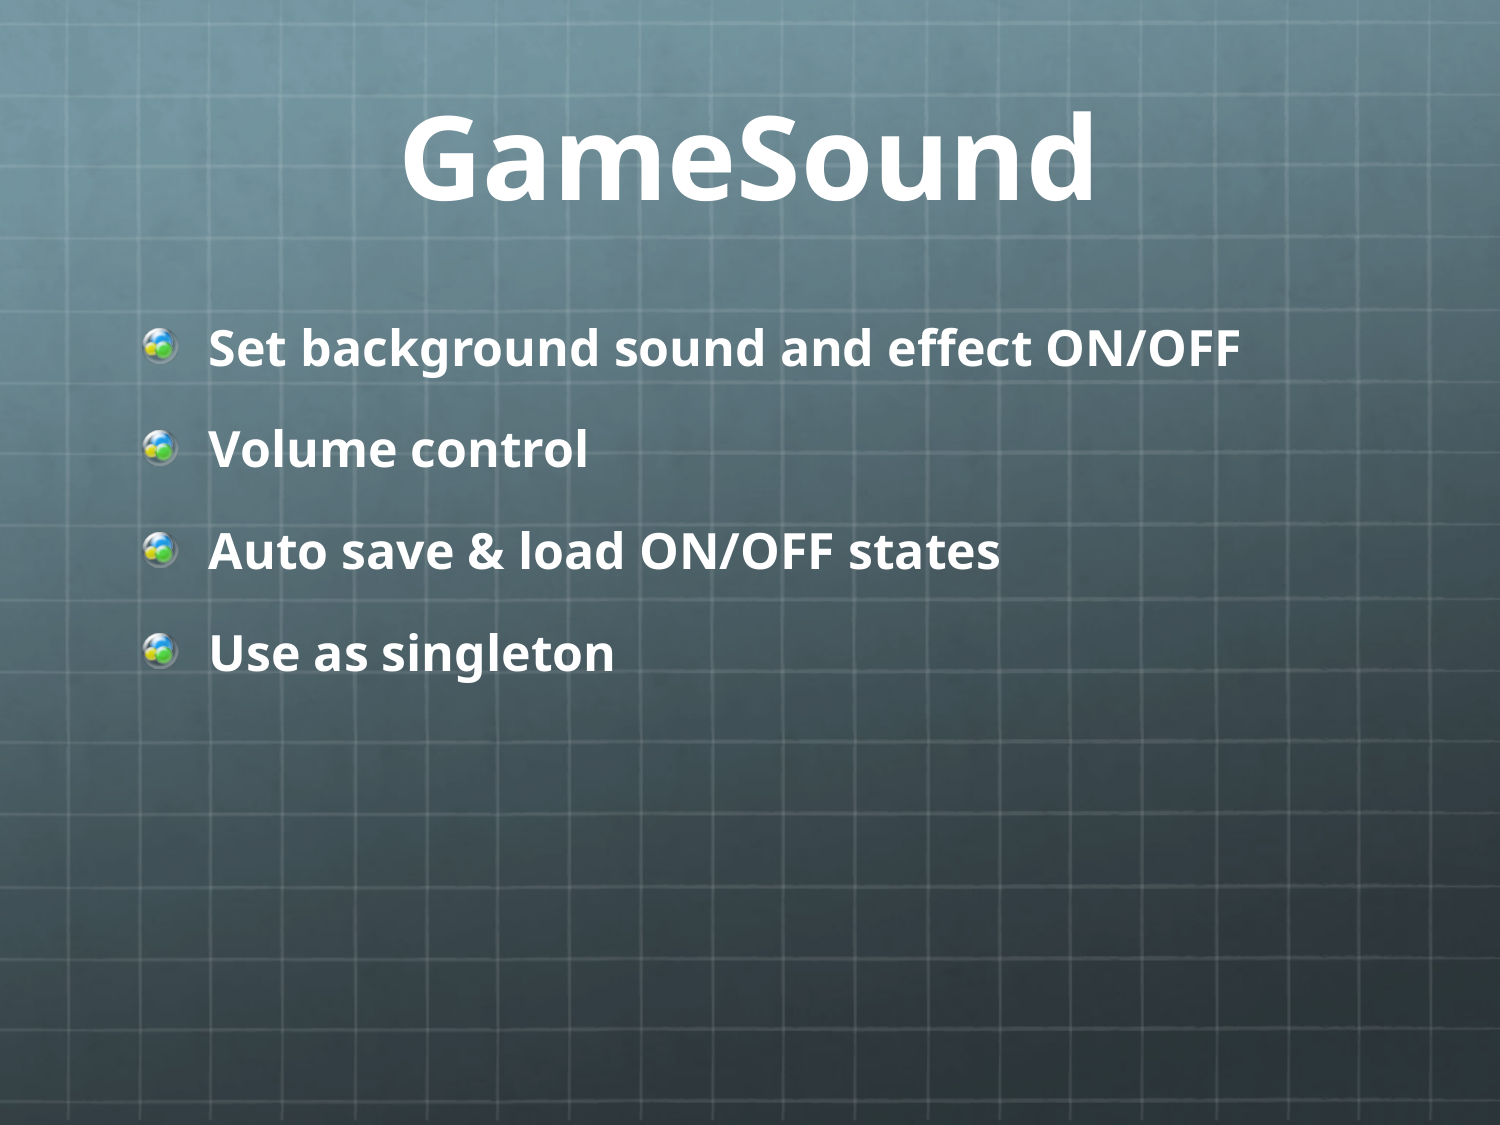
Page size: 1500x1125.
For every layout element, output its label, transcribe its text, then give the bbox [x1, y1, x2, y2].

list Set background sound and effect ON/OFF Volume control Auto save & load ON/OFF states Use as singleton [127, 308, 1372, 958]
picture [0, 0, 1500, 1125]
title GameSound [127, 17, 1372, 289]
